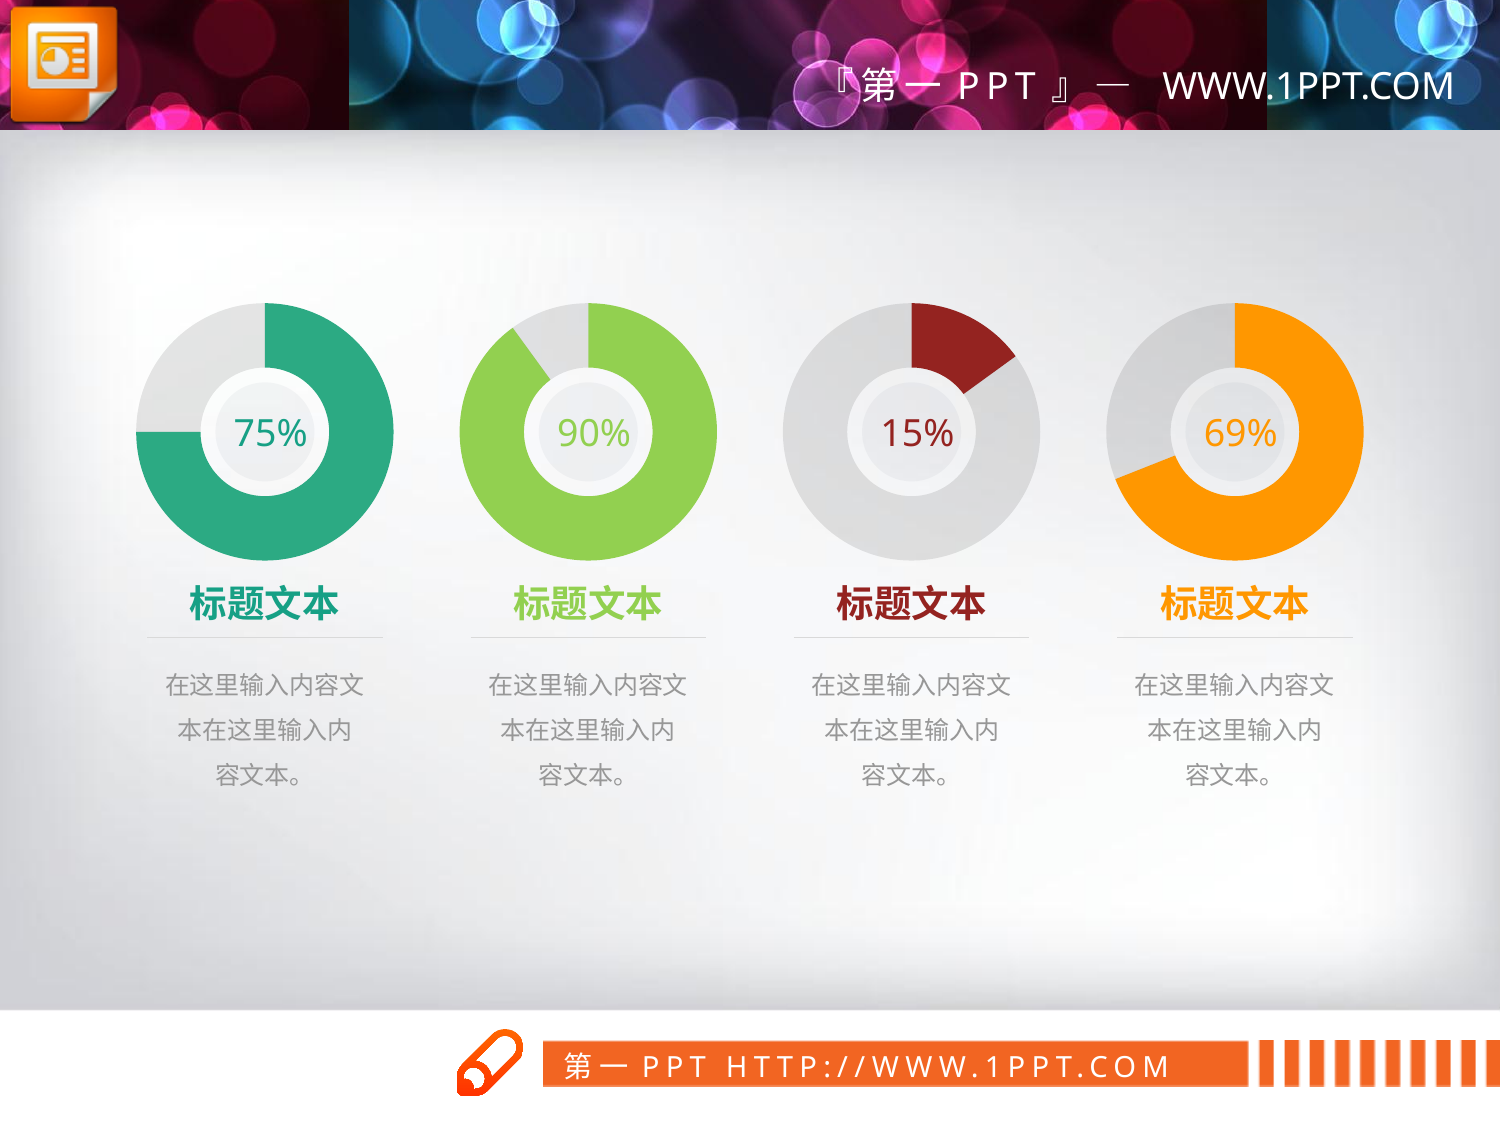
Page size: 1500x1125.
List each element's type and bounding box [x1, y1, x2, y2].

text_box [793, 572, 1030, 794]
text_box [146, 572, 383, 799]
picture [543, 1040, 1500, 1087]
picture [0, 0, 1500, 1012]
text_box [1117, 572, 1353, 794]
text_box [470, 572, 707, 794]
chart [446, 297, 730, 567]
chart [769, 297, 1054, 567]
chart [1093, 297, 1377, 567]
chart [123, 297, 407, 567]
